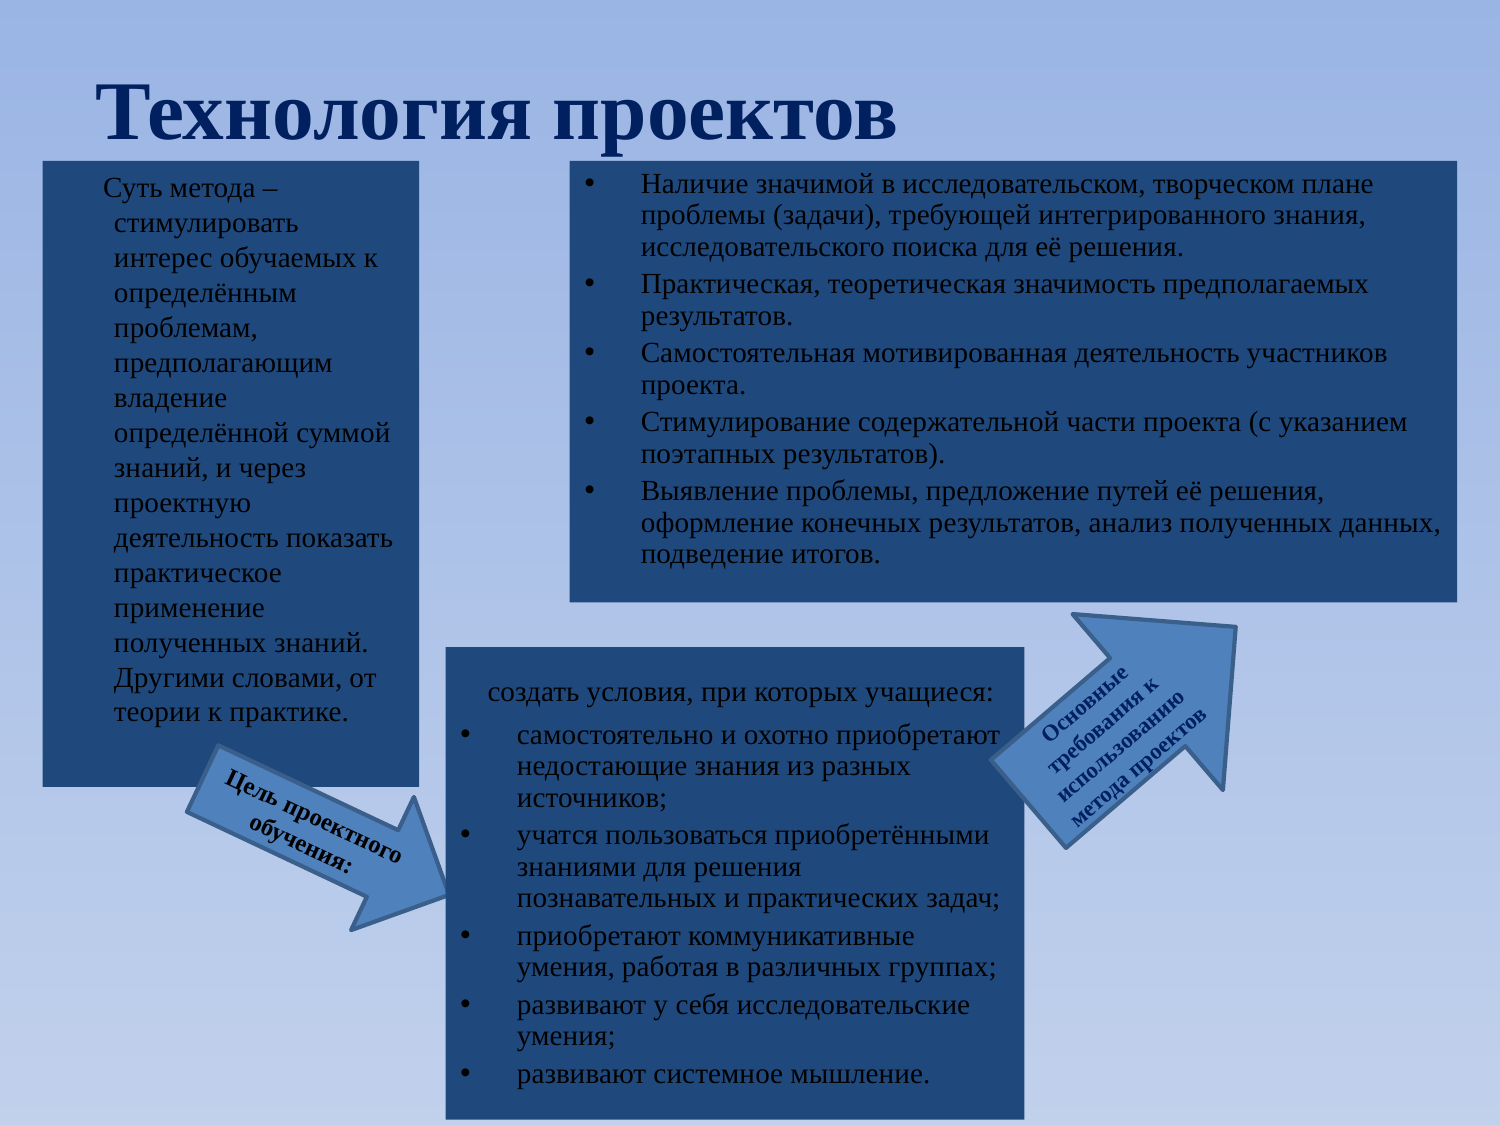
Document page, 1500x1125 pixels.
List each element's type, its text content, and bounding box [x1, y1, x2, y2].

text_box Наличие значимой в исследовательском, творческом плане проблемы (задачи), требующей интегрированного знания, исследовательского поиска для её решения. Практическая, теоретическая значимость предполагаемых результатов. Самостоятельная мотивированная деятельность участников проекта. Стимулирование содержательной части проекта (с указанием поэтапных результатов). Выявление проблемы, предложение путей её решения, оформление конечных результатов, анализ полученных данных, подведение итогов. [569, 160, 1458, 603]
text_box Цель проектного обучения: [184, 743, 445, 933]
list Суть метода – стимулировать интерес обучаемых к определённым проблемам, предполагающим владение определённой суммой знаний, и через проектную деятельность показать практическое применение полученных знаний. Другими словами, от теории к практике. [42, 160, 420, 787]
text_box создать условия, при которых учащиеся: самостоятельно и охотно приобретают недостающие знания из разных источников; учатся пользоваться приобретёнными знаниями для решения познавательных и практических задач; приобретают коммуникативные умения, работая в различных группах; развивают у себя исследовательские умения; развивают системное мышление. [445, 647, 1025, 1120]
text_box Основные требования к использованию метода проектов [988, 611, 1238, 851]
title Технология проектов [41, 30, 953, 183]
